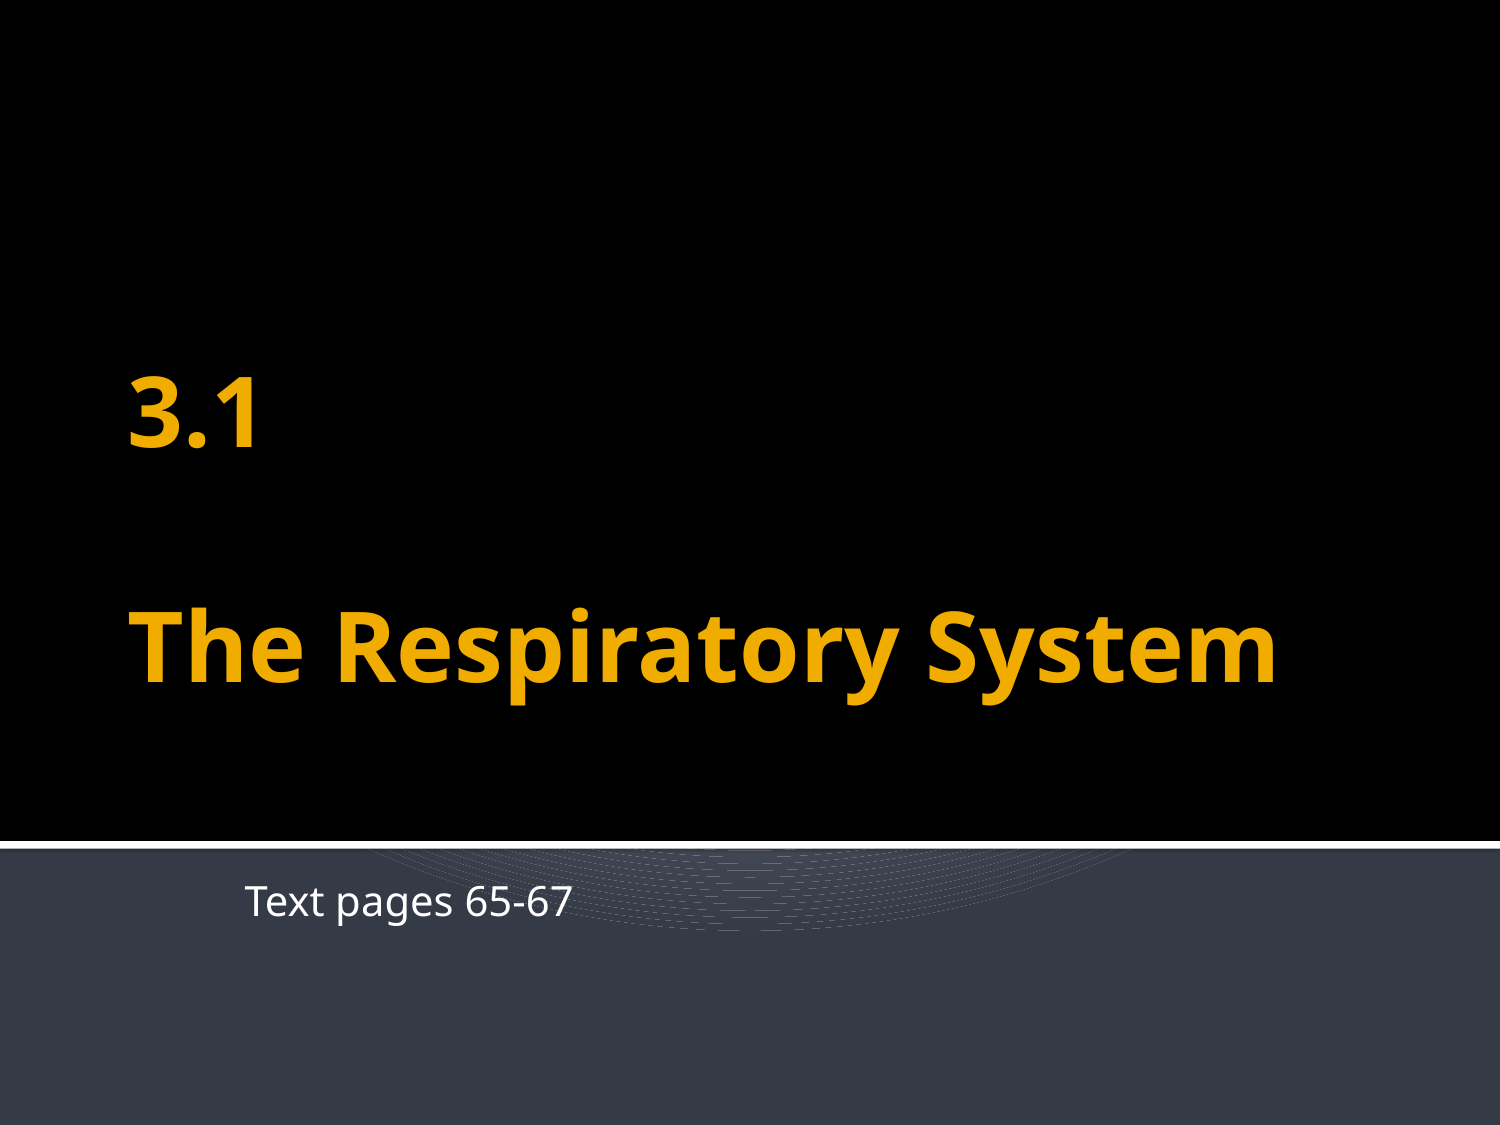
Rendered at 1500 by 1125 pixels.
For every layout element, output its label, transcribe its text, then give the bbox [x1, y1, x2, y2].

subtitle Text pages 65-67 [225, 774, 1275, 925]
title 3.1 The Respiratory System [112, 349, 1388, 725]
